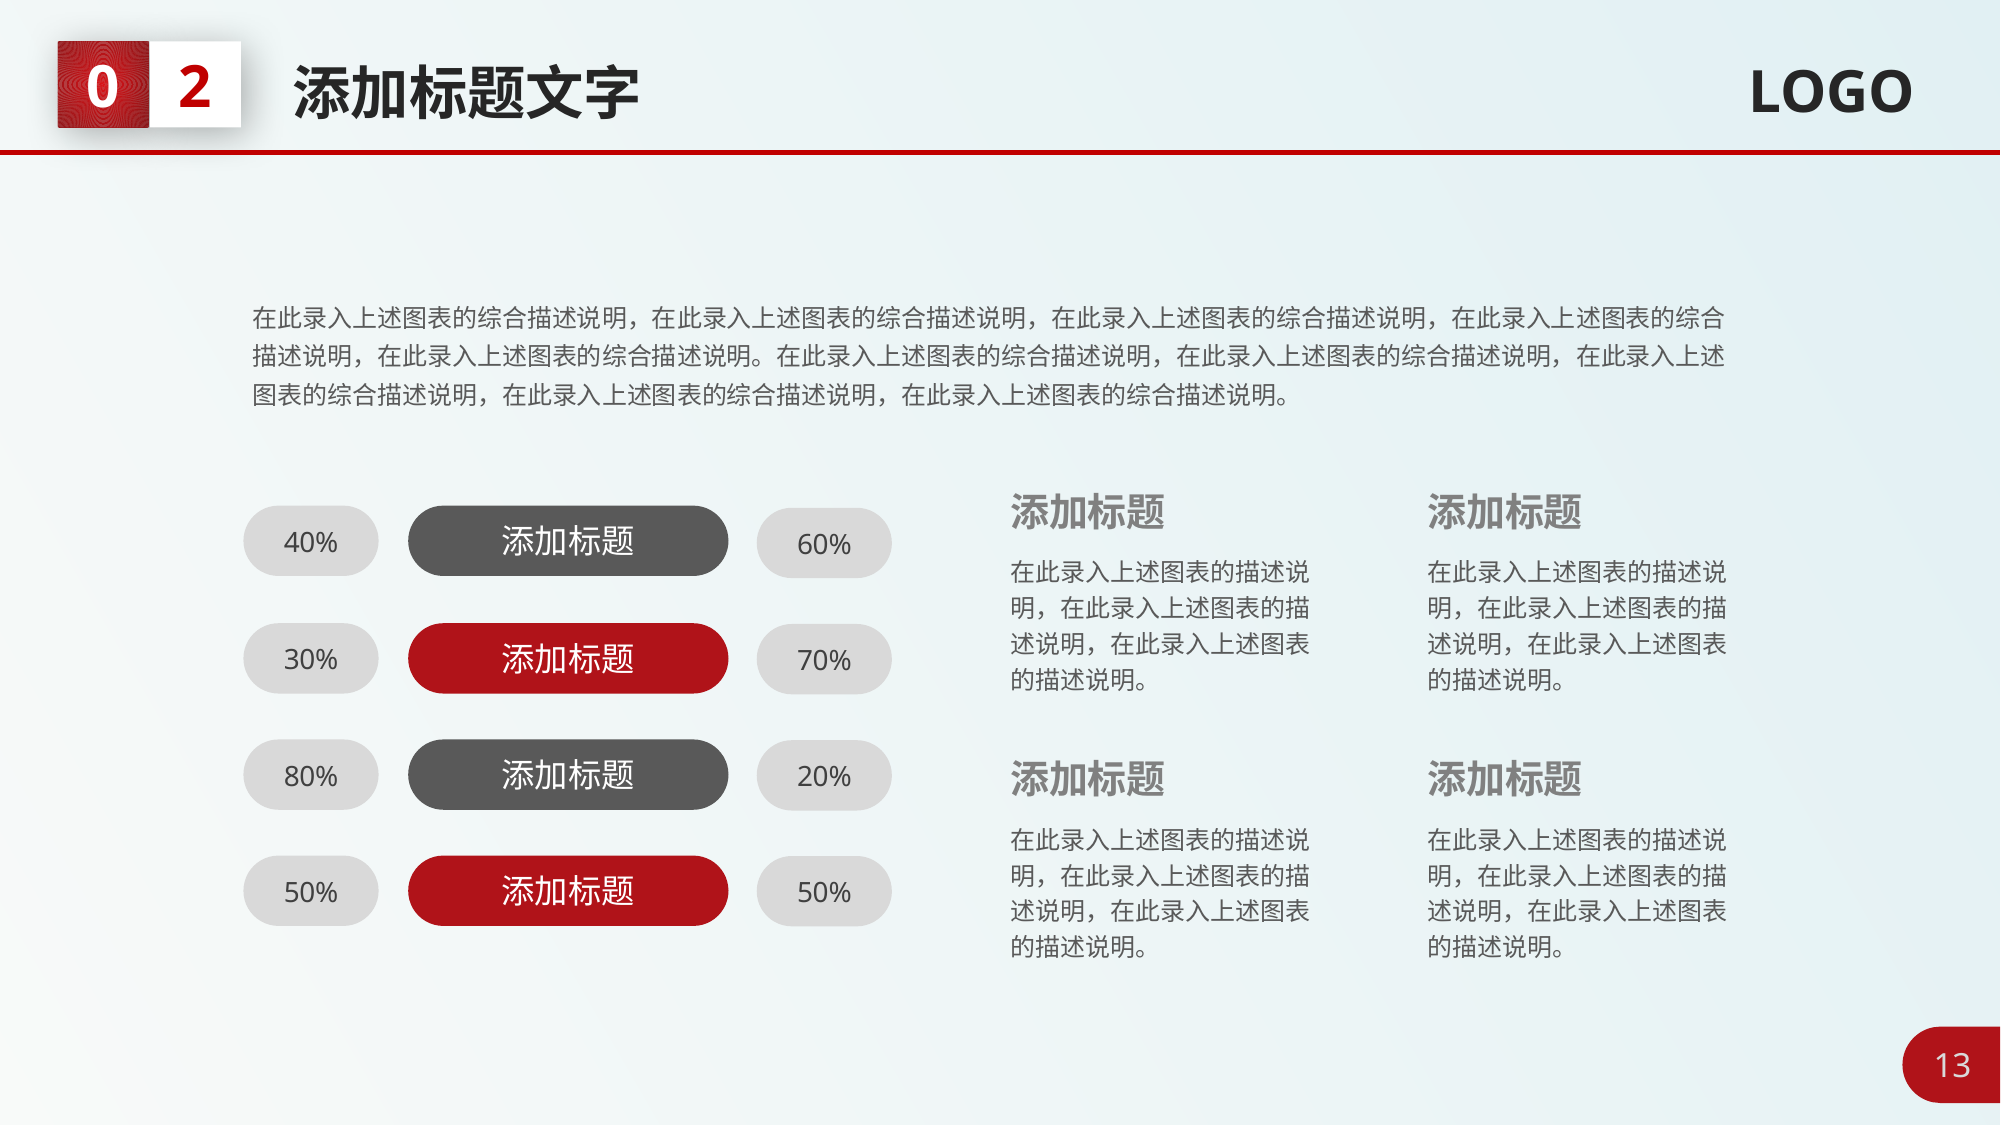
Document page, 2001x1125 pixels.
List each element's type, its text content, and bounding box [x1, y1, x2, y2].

text_box 在此录入上述图表的描述说明，在此录入上述图表的描述说明，在此录入上述图表的描述说明。 [1412, 543, 1765, 703]
text_box 在此录入上述图表的综合描述说明，在此录入上述图表的综合描述说明，在此录入上述图表的综合描述说明，在此录入上述图表的综合描述说明，在此录入上述图表的综合描述说明。在此录入上述图表的综合描述说明，在此录入上述图表的综合描述说明，在此录入上述图表的综合描述说明，在此录入上述图表的综合描述说明，在此录入上述图表的综合描述说明。 [237, 285, 1765, 418]
text_box 在此录入上述图表的描述说明，在此录入上述图表的描述说明，在此录入上述图表的描述说明。 [995, 543, 1347, 703]
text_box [0, 41, 2000, 153]
text_box 在此录入上述图表的描述说明，在此录入上述图表的描述说明，在此录入上述图表的描述说明。 [1412, 810, 1765, 970]
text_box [243, 855, 892, 927]
text_box 添加标题 [995, 479, 1206, 542]
text_box 添加标题 [1412, 746, 1623, 809]
text_box 添加标题 [1412, 479, 1623, 542]
text_box 添加标题 [995, 746, 1206, 809]
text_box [243, 623, 892, 695]
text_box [243, 739, 892, 811]
text_box 在此录入上述图表的描述说明，在此录入上述图表的描述说明，在此录入上述图表的描述说明。 [995, 810, 1347, 970]
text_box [243, 505, 892, 579]
